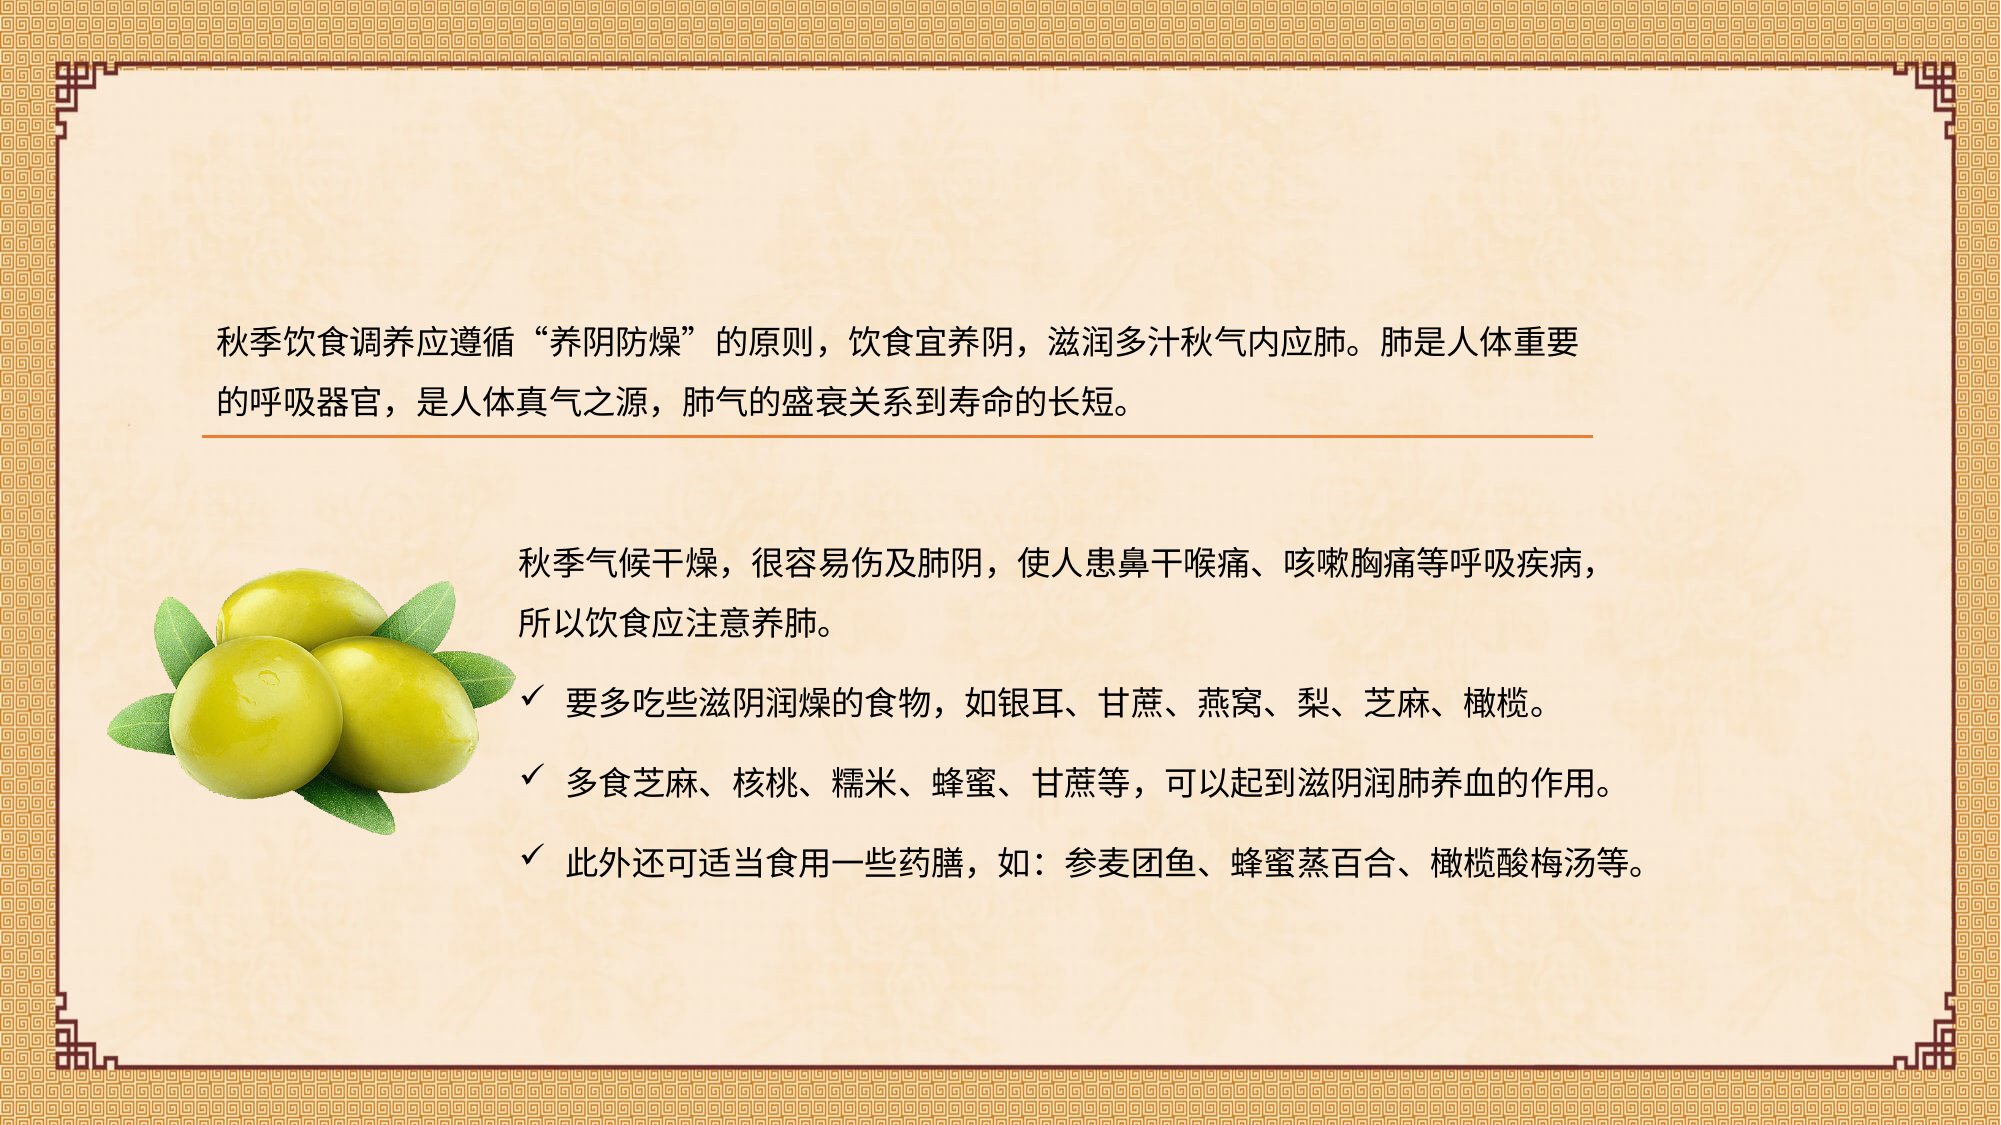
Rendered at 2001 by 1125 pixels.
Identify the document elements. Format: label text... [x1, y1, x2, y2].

text_box 秋季饮食调养应遵循“养阴防燥”的原则，饮食宜养阴，滋润多汁秋气内应肺。肺是人体重要的呼吸器官，是人体真气之源，肺气的盛衰关系到寿命的长短。 [201, 293, 1613, 489]
text_box 秋季气候干燥，很容易伤及肺阴，使人患鼻干喉痛、咳嗽胸痛等呼吸疾病， 所以饮食应注意养肺。 要多吃些滋阴润燥的食物，如银耳、甘蔗、燕窝、梨、芝麻、橄榄。 多食芝麻、核桃、糯米、蜂蜜、甘蔗等，可以起到滋阴润肺养血的作用。 此外还可适当食用一些药膳，如：参麦团鱼、蜂蜜蒸百合、橄榄酸梅汤等。 [504, 515, 1683, 890]
picture [0, 0, 2000, 1125]
